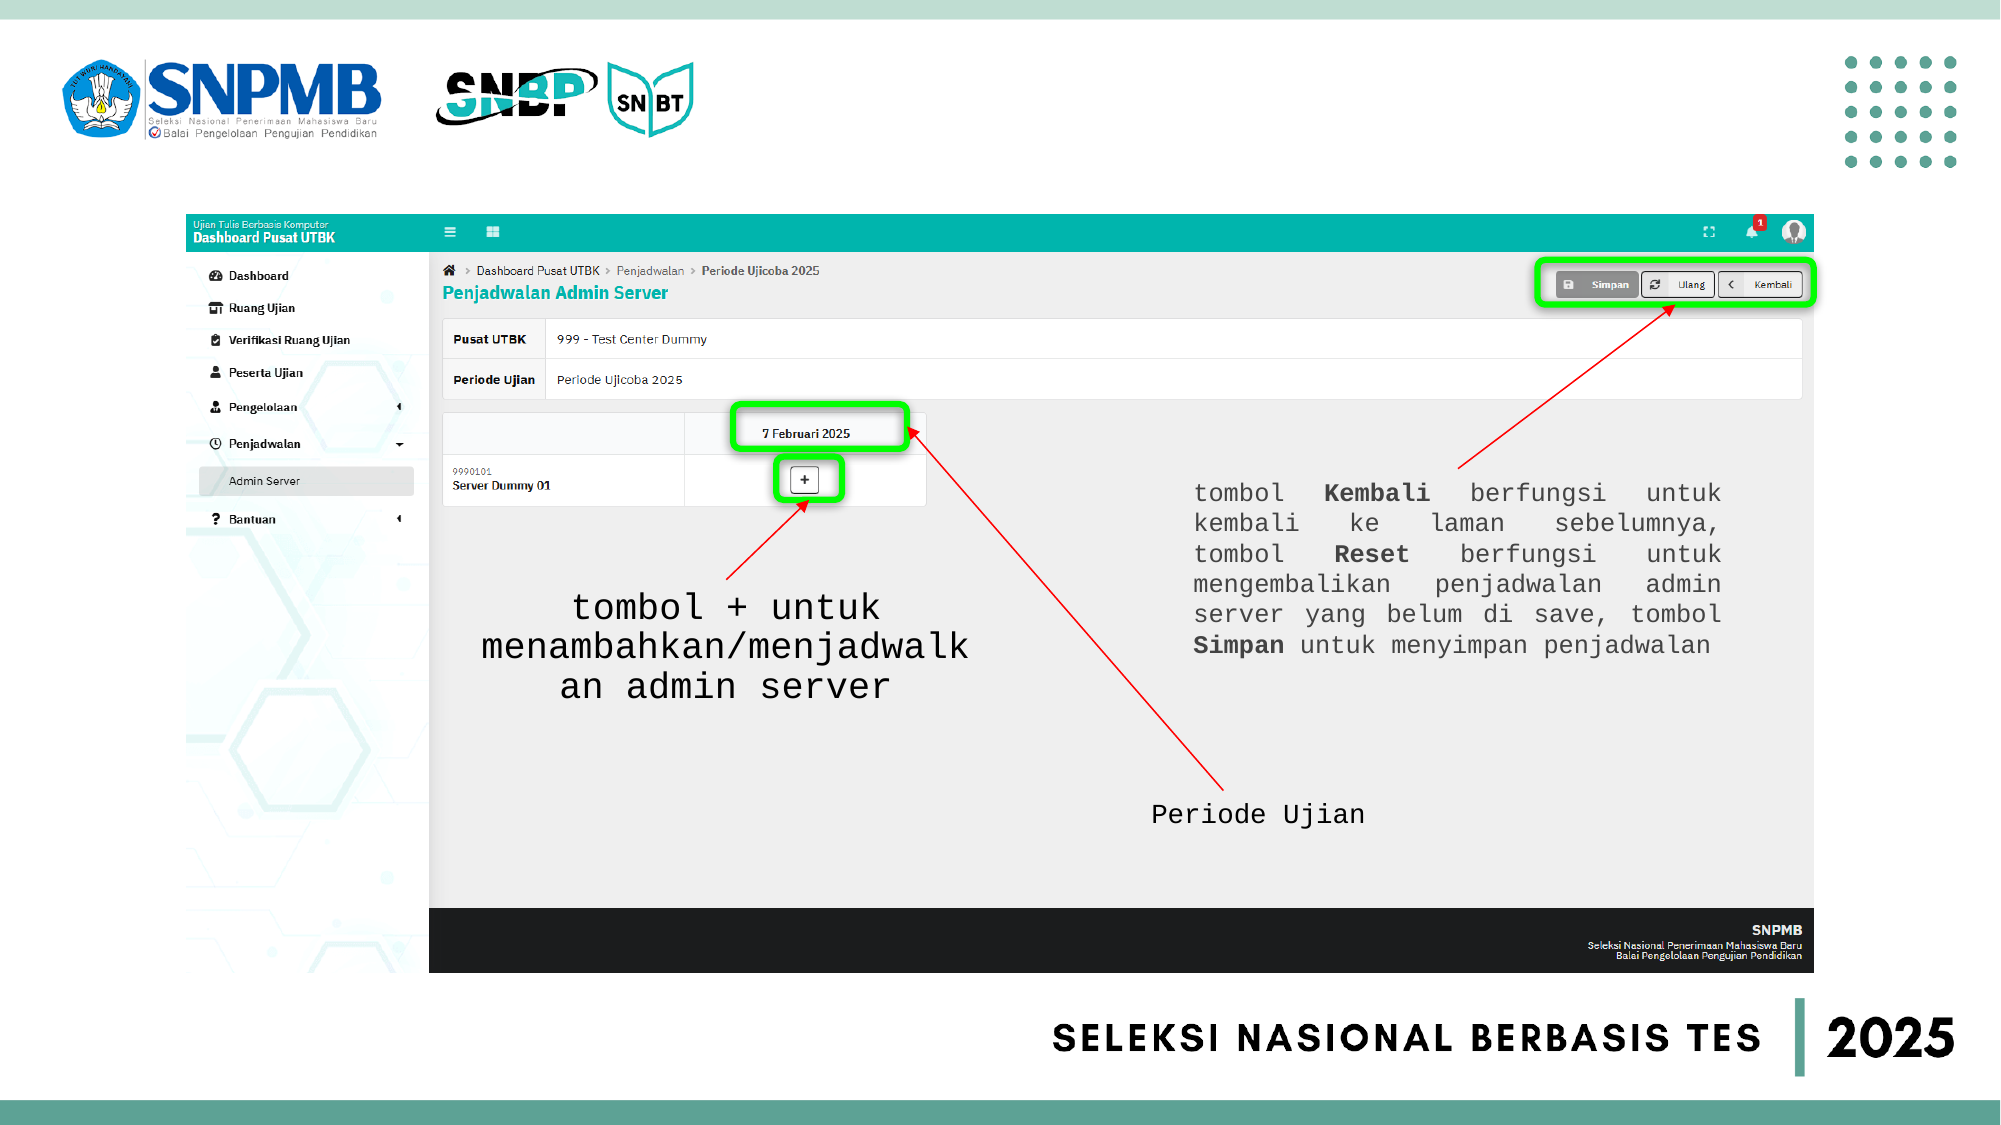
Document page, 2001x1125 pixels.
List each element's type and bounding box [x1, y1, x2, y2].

text_box [1457, 304, 1676, 469]
text_box [726, 499, 810, 580]
text_box [906, 426, 1224, 791]
picture [0, 0, 2001, 1125]
